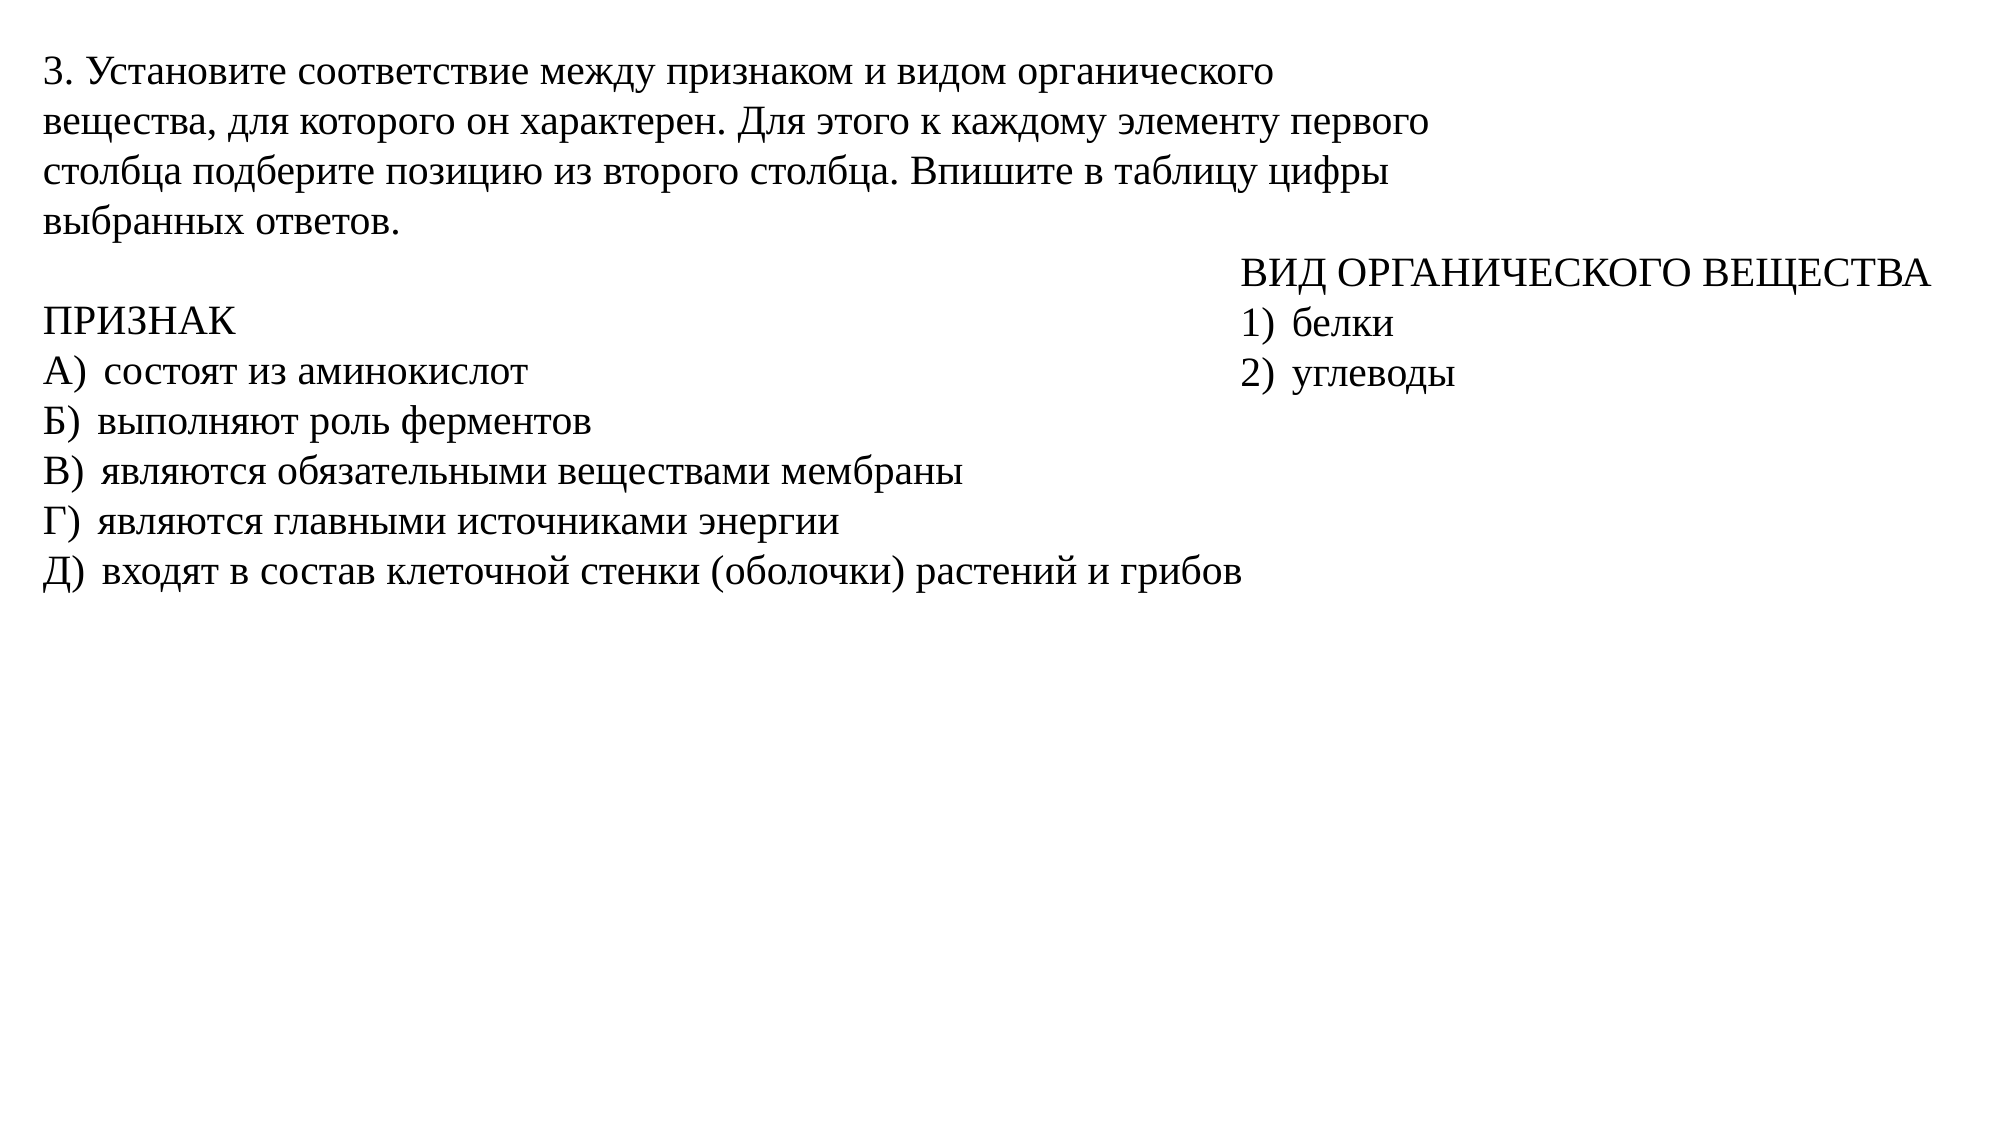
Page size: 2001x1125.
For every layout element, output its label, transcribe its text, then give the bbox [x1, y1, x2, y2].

text_box ВИД ОРГАНИЧЕСКОГО ВЕЩЕСТВА 1) белки 2) углеводы [1225, 237, 1947, 403]
text_box 3. Установите соответствие между признаком и видом органического вещества, для которого он характерен. Для этого к каждому элементу первого столбца подберите позицию из второго столбца. Впишите в таблицу цифры выбранных ответов. ПРИЗНАК A) состоят из аминокислот Б) выполняют роль ферментов В) являются обязательными веществами мембраны Г) являются главными источниками энергии Д) входят в состав клеточной стенки (оболочки) растений и грибов [28, 35, 1470, 601]
